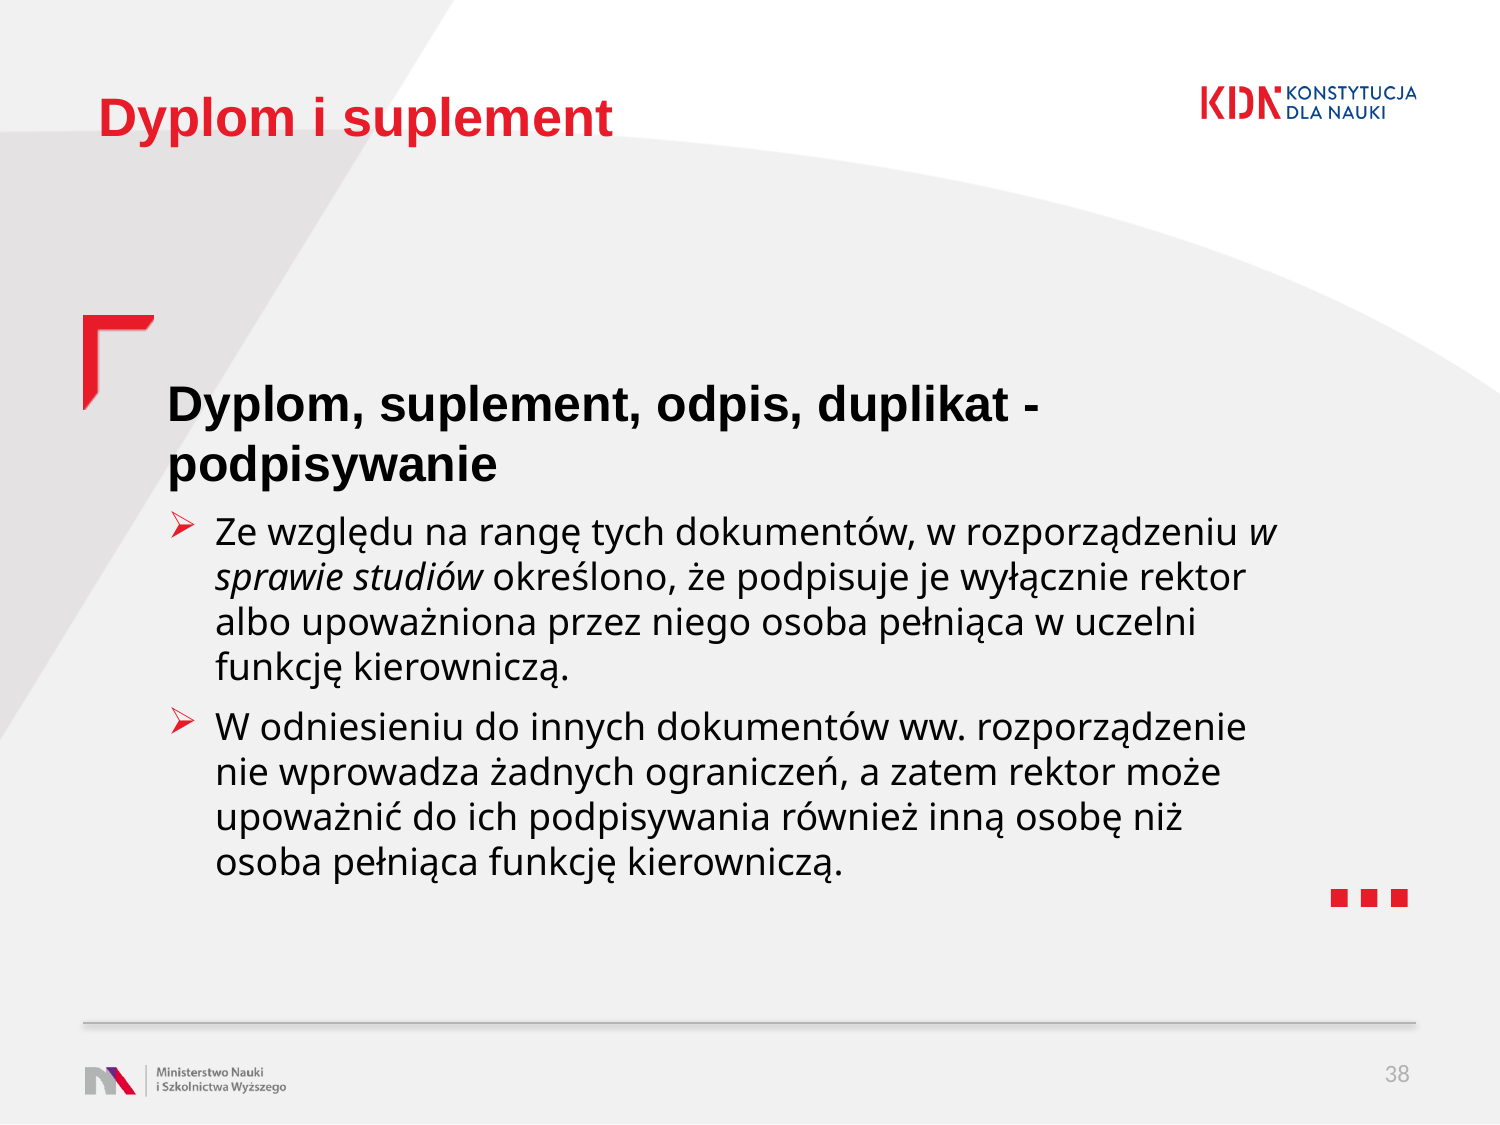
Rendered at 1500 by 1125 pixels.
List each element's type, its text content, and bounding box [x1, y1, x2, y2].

list Ze względu na rangę tych dokumentów, w rozporządzeniu w sprawie studiów określono, że podpisuje je wyłącznie rektor albo upoważniona przez niego osoba pełniąca w uczelni funkcję kierowniczą. W odniesieniu do innych dokumentów ww. rozporządzenie nie wprowadza żadnych ograniczeń, a zatem rektor może upoważnić do ich podpisywania również inną osobę niż osoba pełniąca funkcję kierowniczą. [153, 500, 1306, 918]
picture [0, 0, 1500, 1125]
title Dyplom i suplement [83, 74, 1170, 143]
slide_number 38 [1074, 1042, 1425, 1103]
text_box Dyplom, suplement, odpis, duplikat - podpisywanie [153, 363, 1274, 499]
